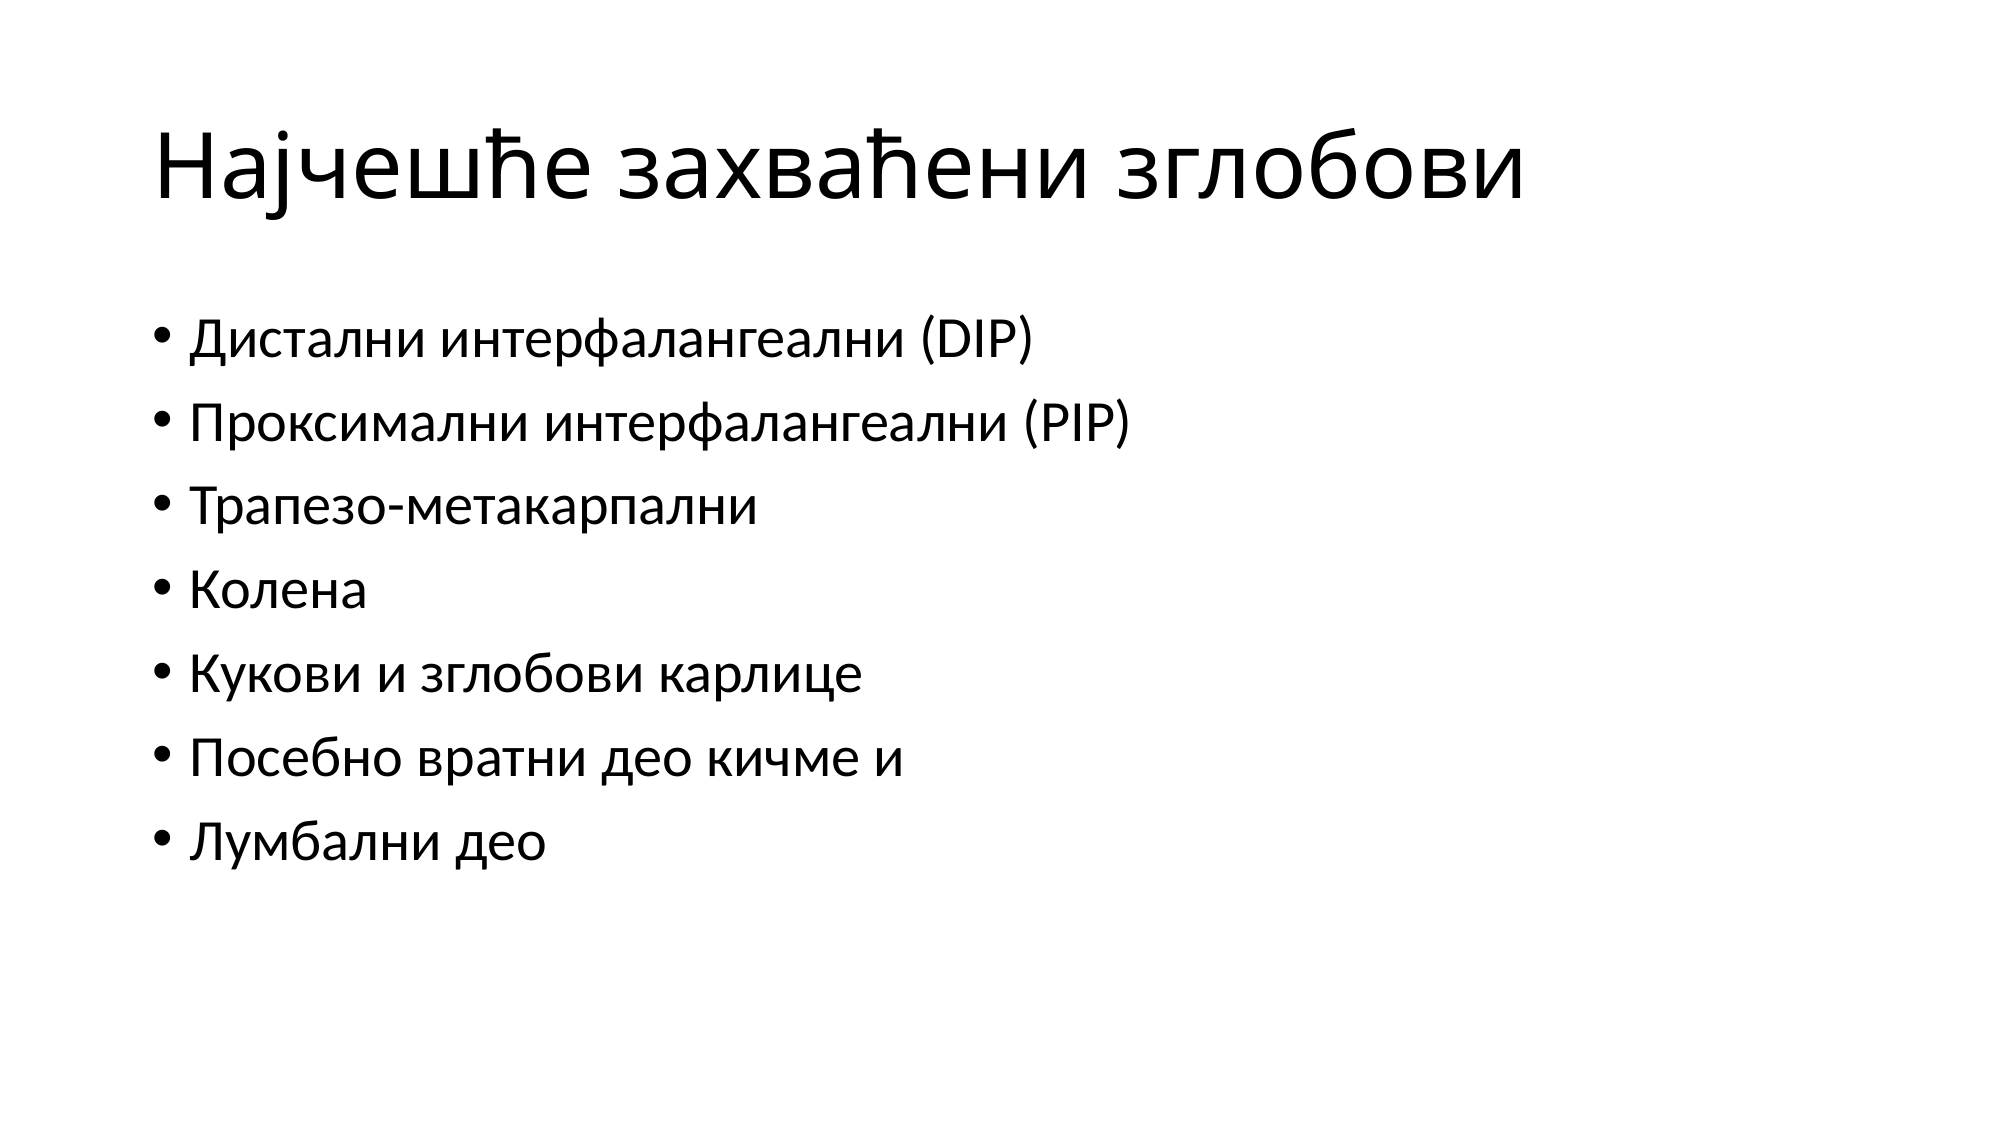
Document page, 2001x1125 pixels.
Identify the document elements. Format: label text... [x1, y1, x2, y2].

list Дистални интерфалангеални (DIP) Проксимални интерфалангеални (РIP) Трапезо-метакарпални Колена Кукови и зглобови карлице Посебно вратни део кичме и Лумбални део [137, 299, 1863, 1014]
title Најчешће захваћени зглобови [137, 59, 1863, 278]
